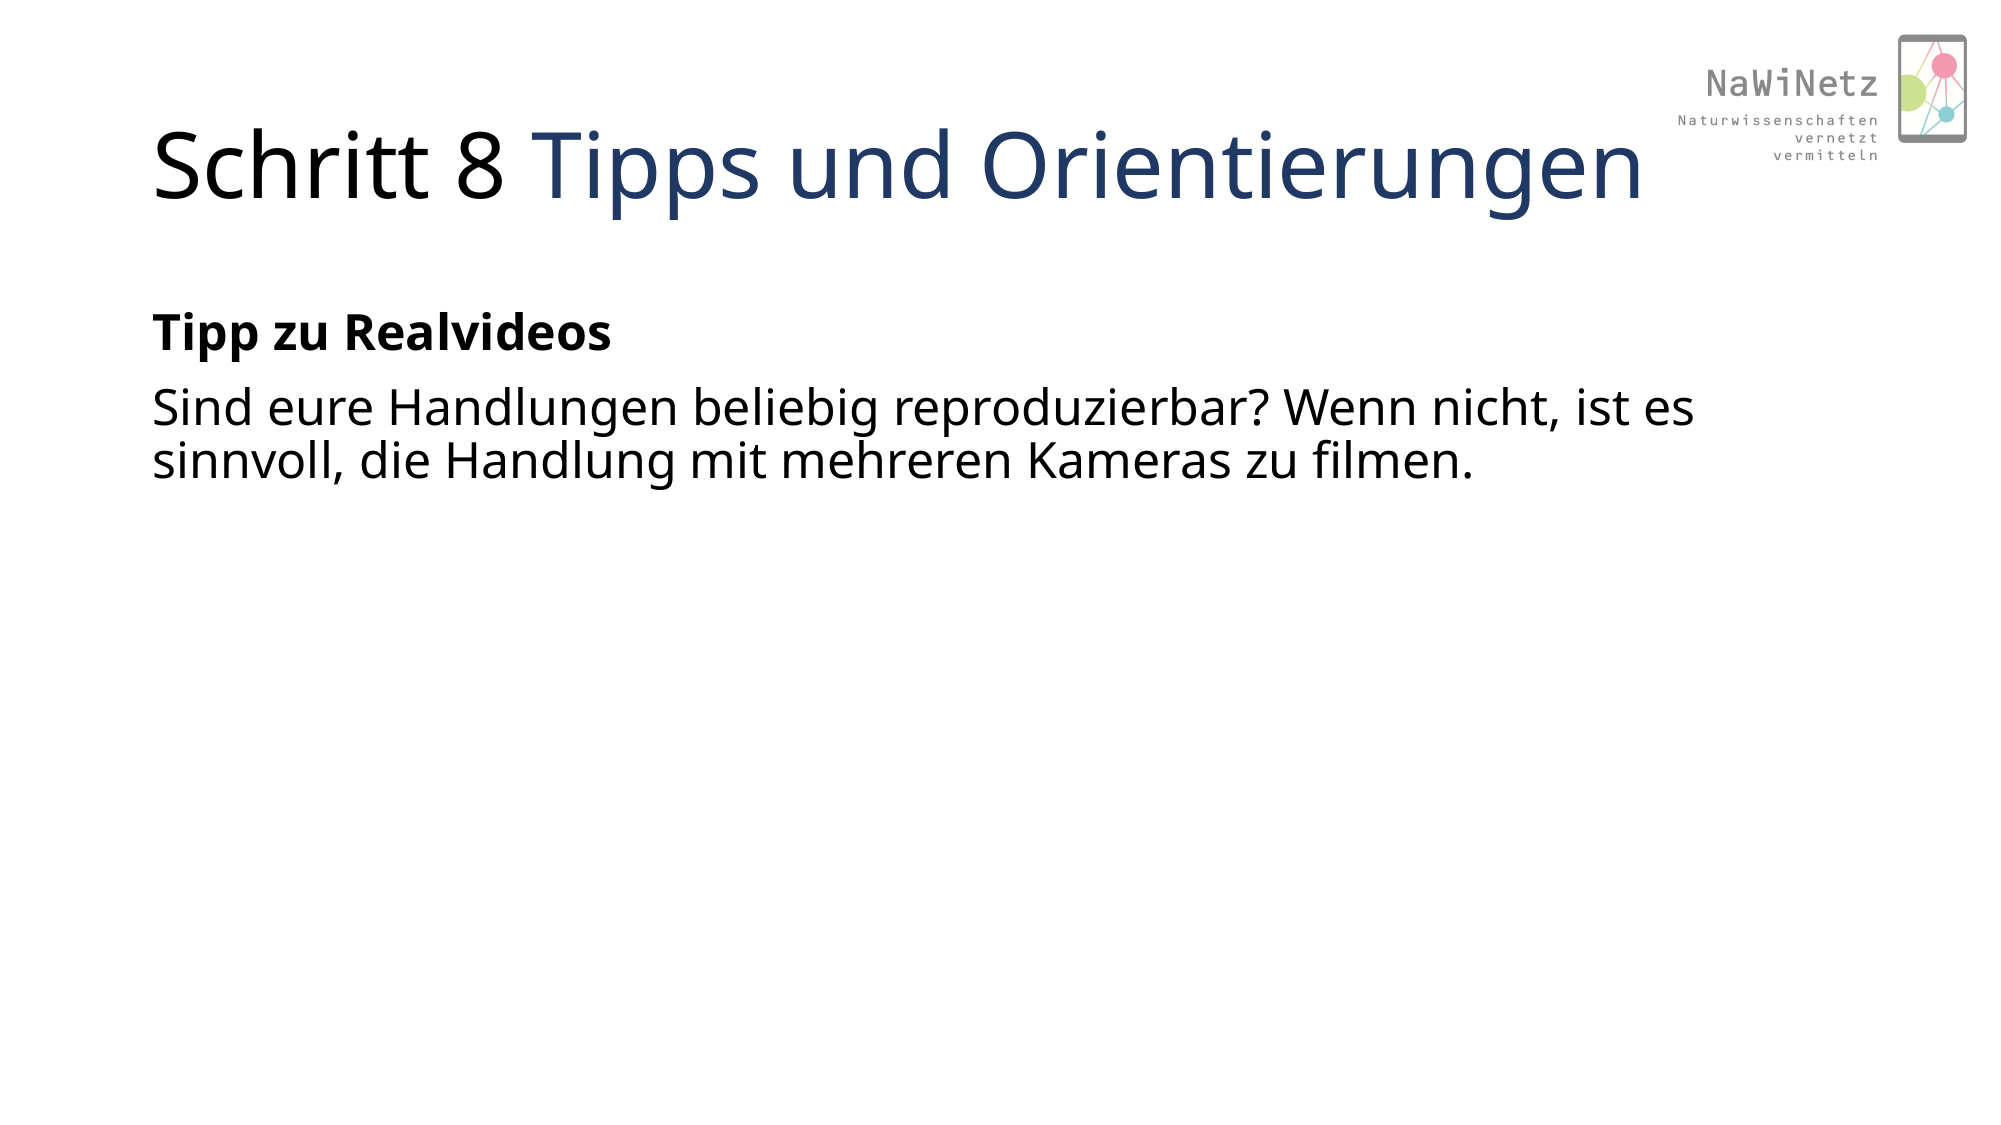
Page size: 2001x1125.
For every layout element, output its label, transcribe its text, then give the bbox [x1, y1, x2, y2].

list Tipp zu Realvideos Sind eure Handlungen beliebig reproduzierbar? Wenn nicht, ist es sinnvoll, die Handlung mit mehreren Kameras zu filmen. [137, 299, 1863, 1014]
picture [1674, 29, 1975, 166]
title Schritt 8 Tipps und Orientierungen [137, 59, 1863, 278]
